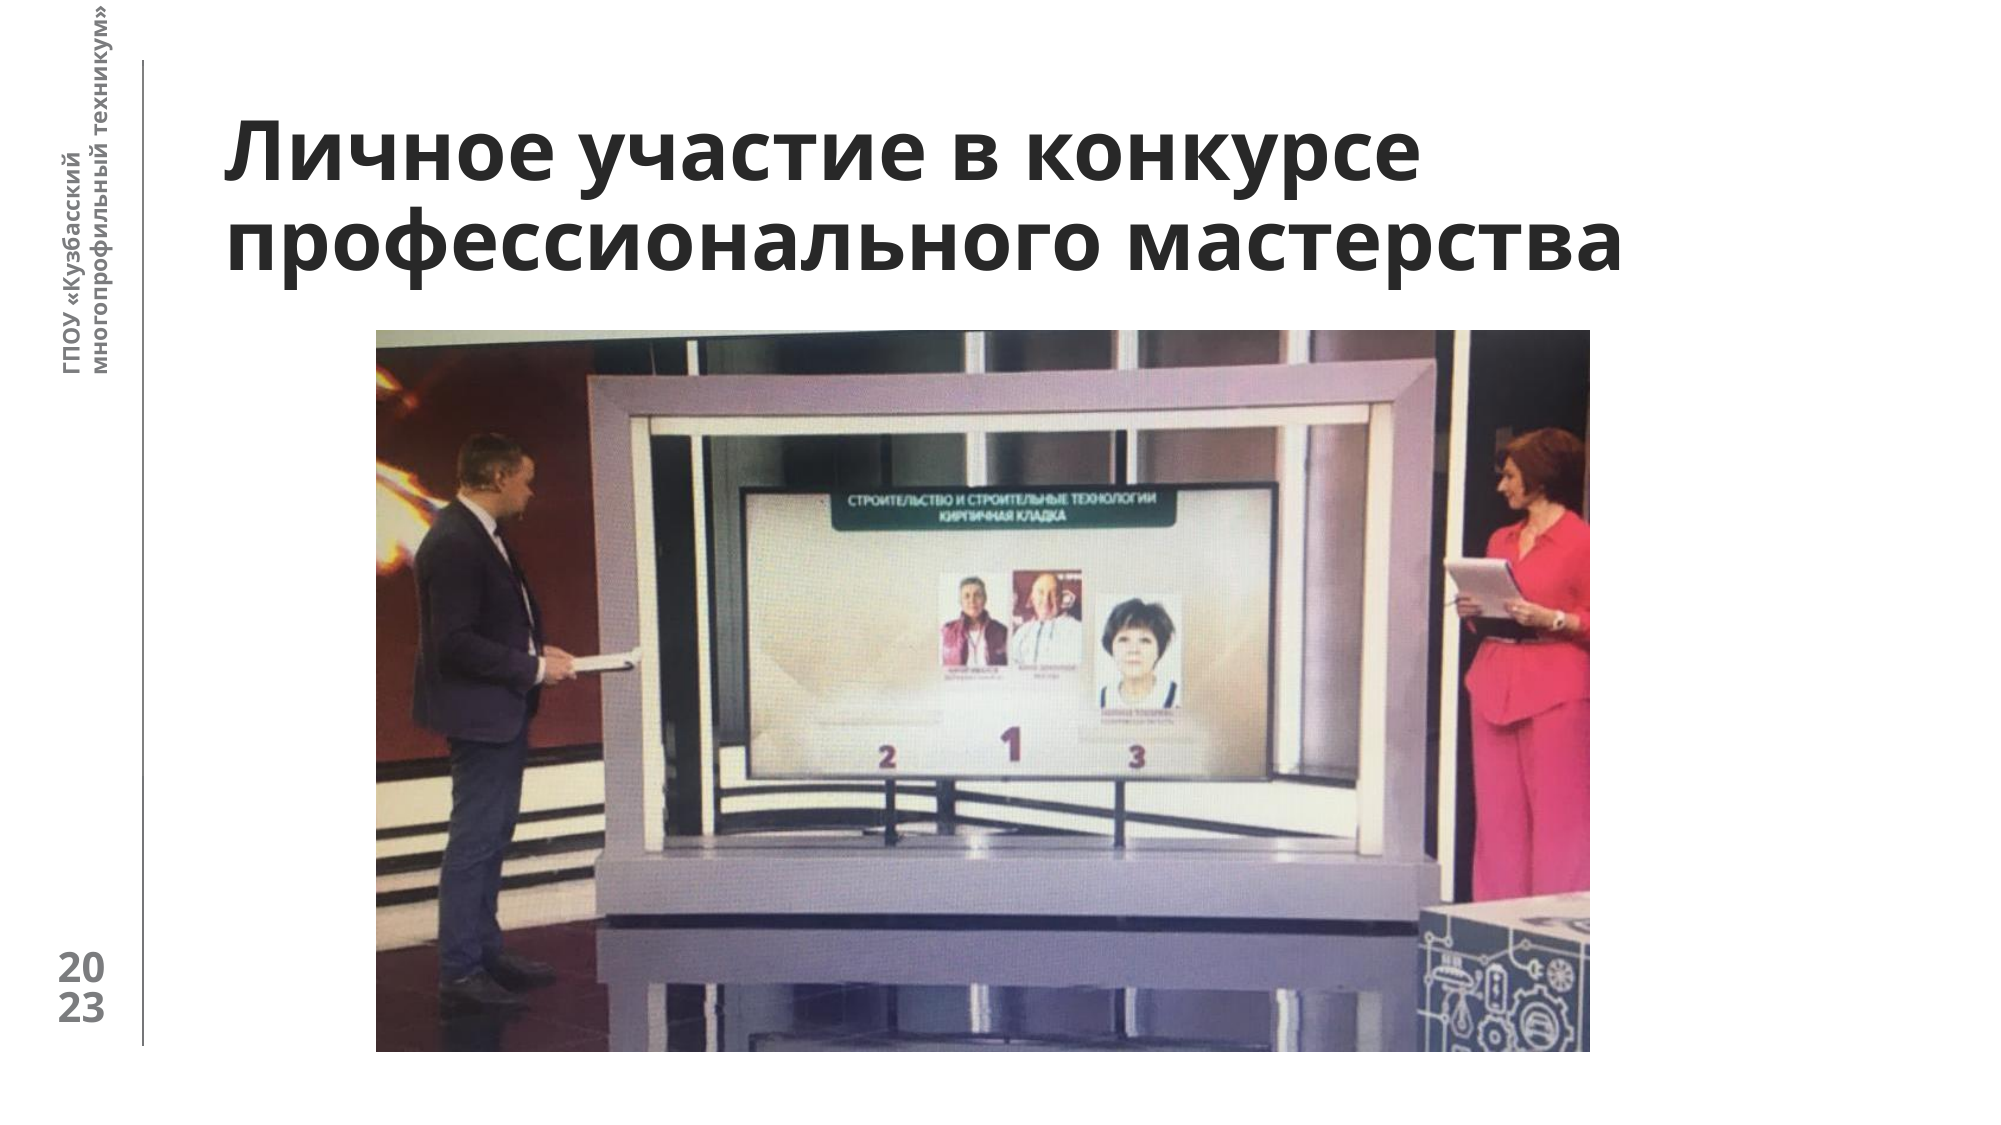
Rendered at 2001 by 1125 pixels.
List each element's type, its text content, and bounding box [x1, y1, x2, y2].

text_box Личное участие в конкурсе профессионального мастерства [209, 100, 1700, 296]
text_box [42, 41, 144, 1047]
picture [376, 330, 1590, 1052]
